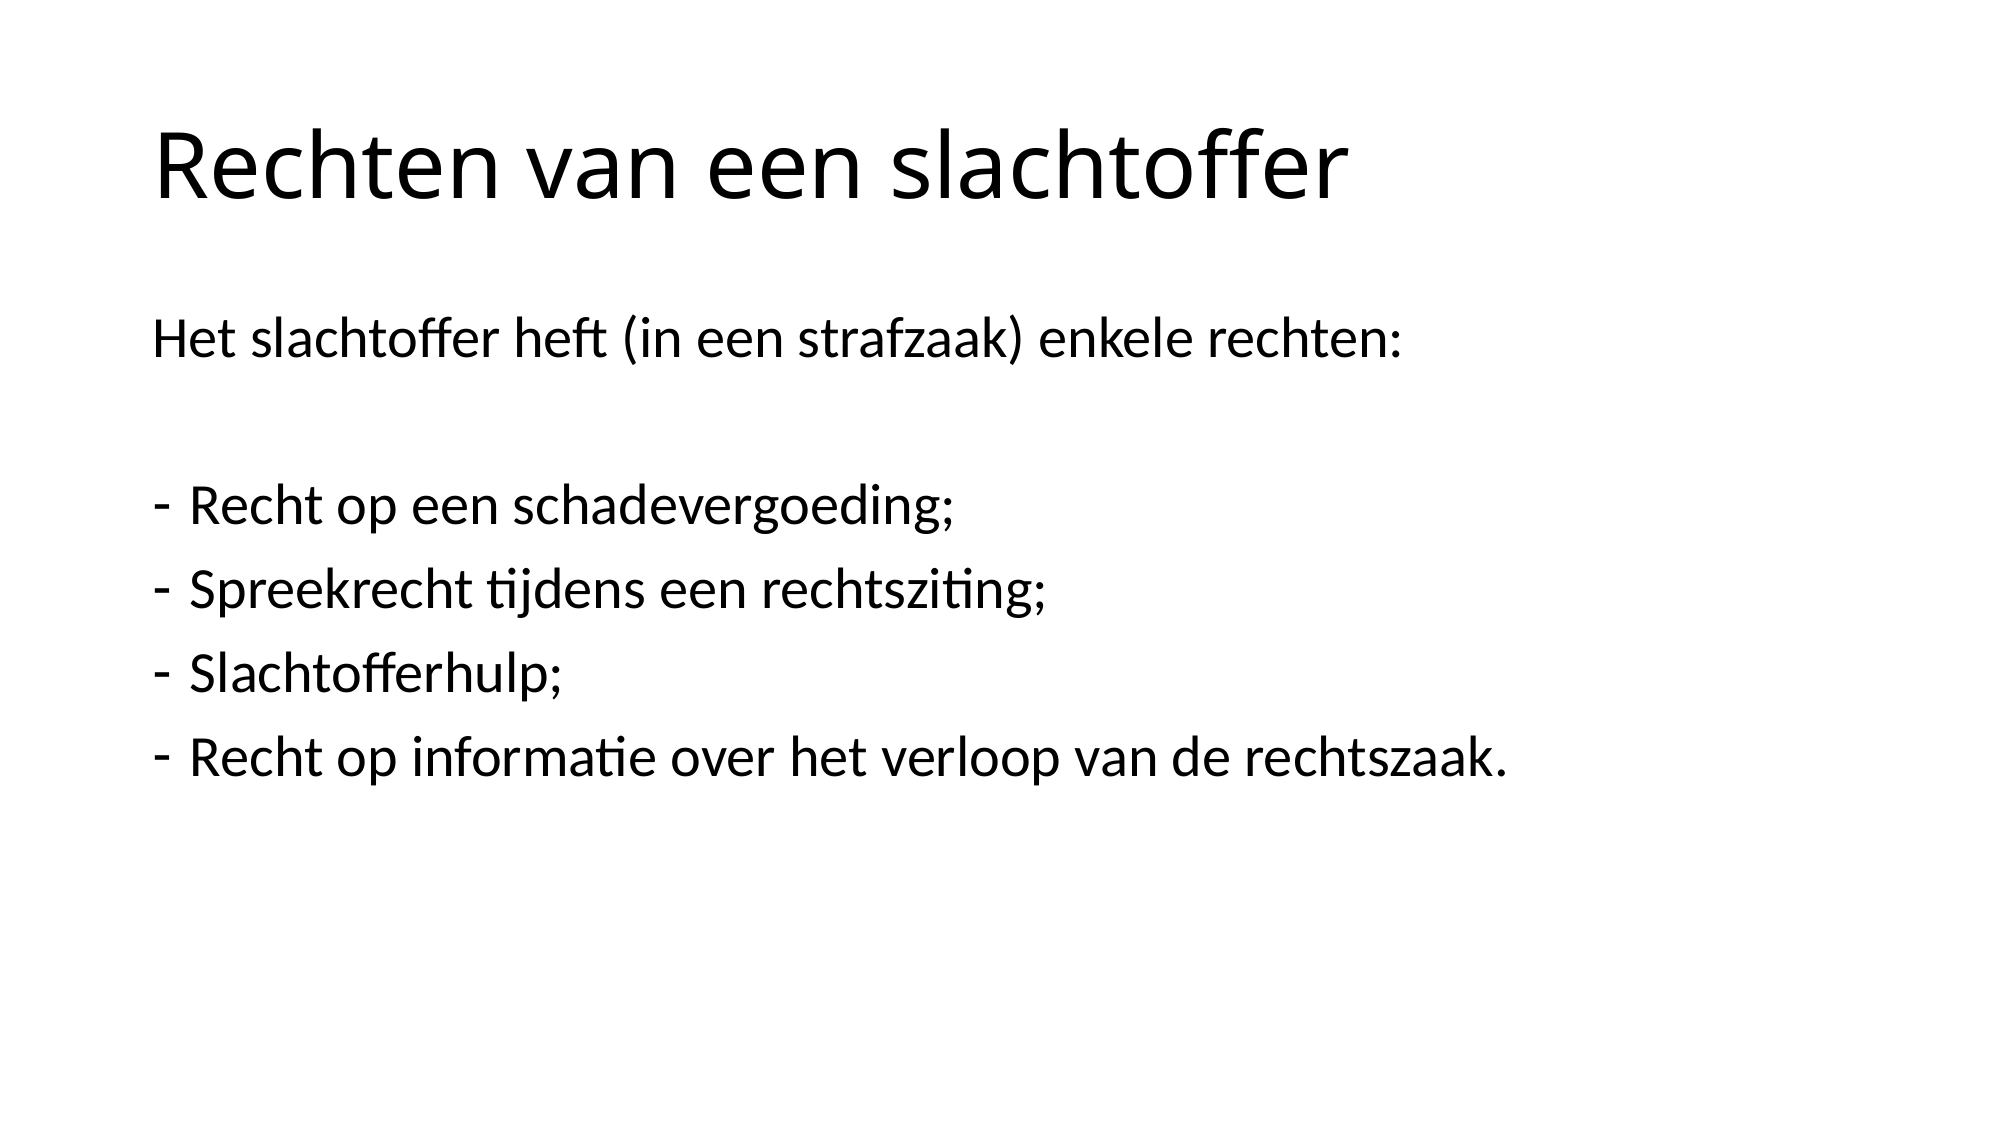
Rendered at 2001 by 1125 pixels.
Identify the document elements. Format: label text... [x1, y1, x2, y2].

title Rechten van een slachtoffer [137, 59, 1863, 278]
list Het slachtoffer heft (in een strafzaak) enkele rechten: Recht op een schadevergoeding; Spreekrecht tijdens een rechtsziting; Slachtofferhulp; Recht op informatie over het verloop van de rechtszaak. [137, 299, 1863, 1014]
